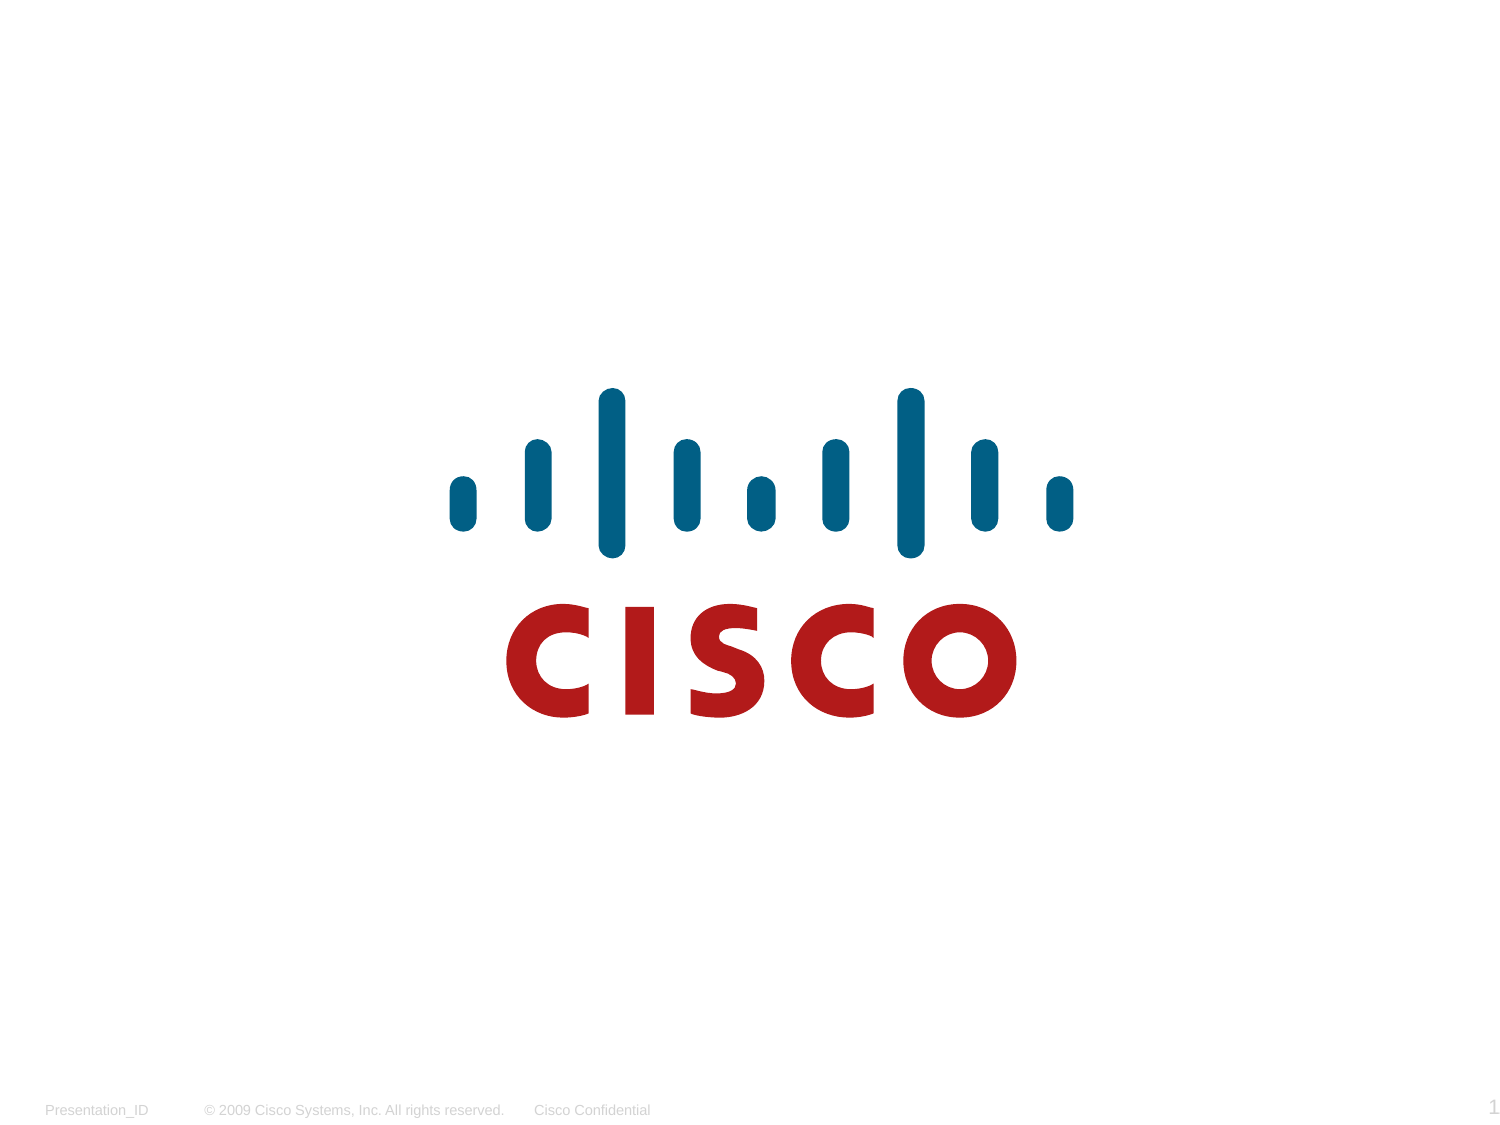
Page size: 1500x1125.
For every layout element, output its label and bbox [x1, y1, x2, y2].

text_box [0, 0, 1500, 720]
